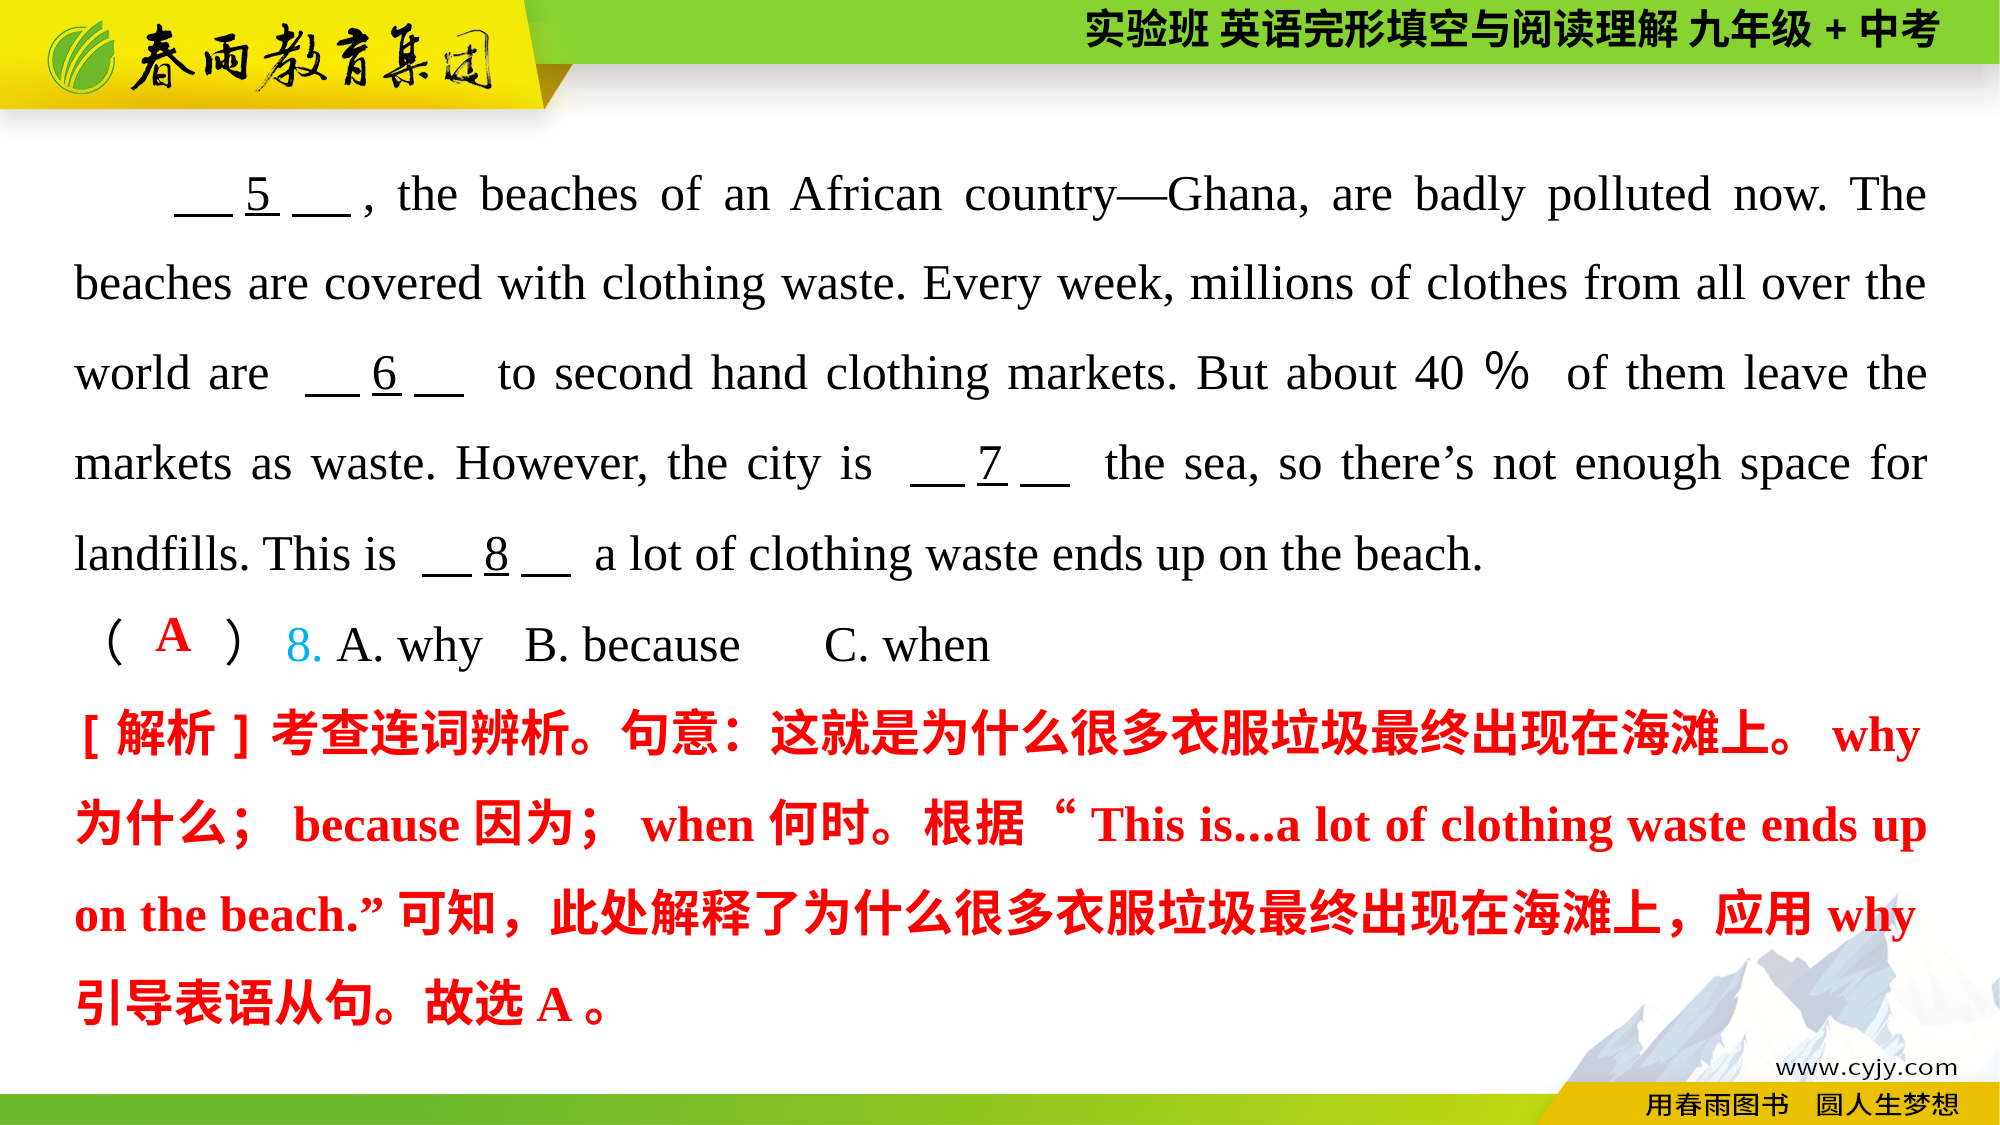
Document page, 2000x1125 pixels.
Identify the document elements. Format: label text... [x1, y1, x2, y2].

text_box A [140, 593, 207, 669]
text_box [解析]考查连词辨析。句意：这就是为什么很多衣服垃圾最终出现在海滩上。why为什么；because因为；when何时。根据“This is...a lot of clothing waste ends up on the beach.”可知，此处解释了为什么很多衣服垃圾最终出现在海滩上，应用why引导表语从句。故选A。 [59, 680, 1944, 1040]
list 5 , the beaches of an African country—Ghana, are badly polluted now. The beaches are covered with clothing waste. Every week, millions of clothes from all over the world are 6 to second hand clothing markets. But about 40％ of them leave the markets as waste. However, the city is 7 the sea, so there’s not enough space for landfills. This is 8 a lot of clothing waste ends up on the beach. [59, 122, 1944, 592]
picture [0, 0, 2000, 1125]
text_box （ ）8. A. why B. because C. when [59, 592, 1944, 680]
